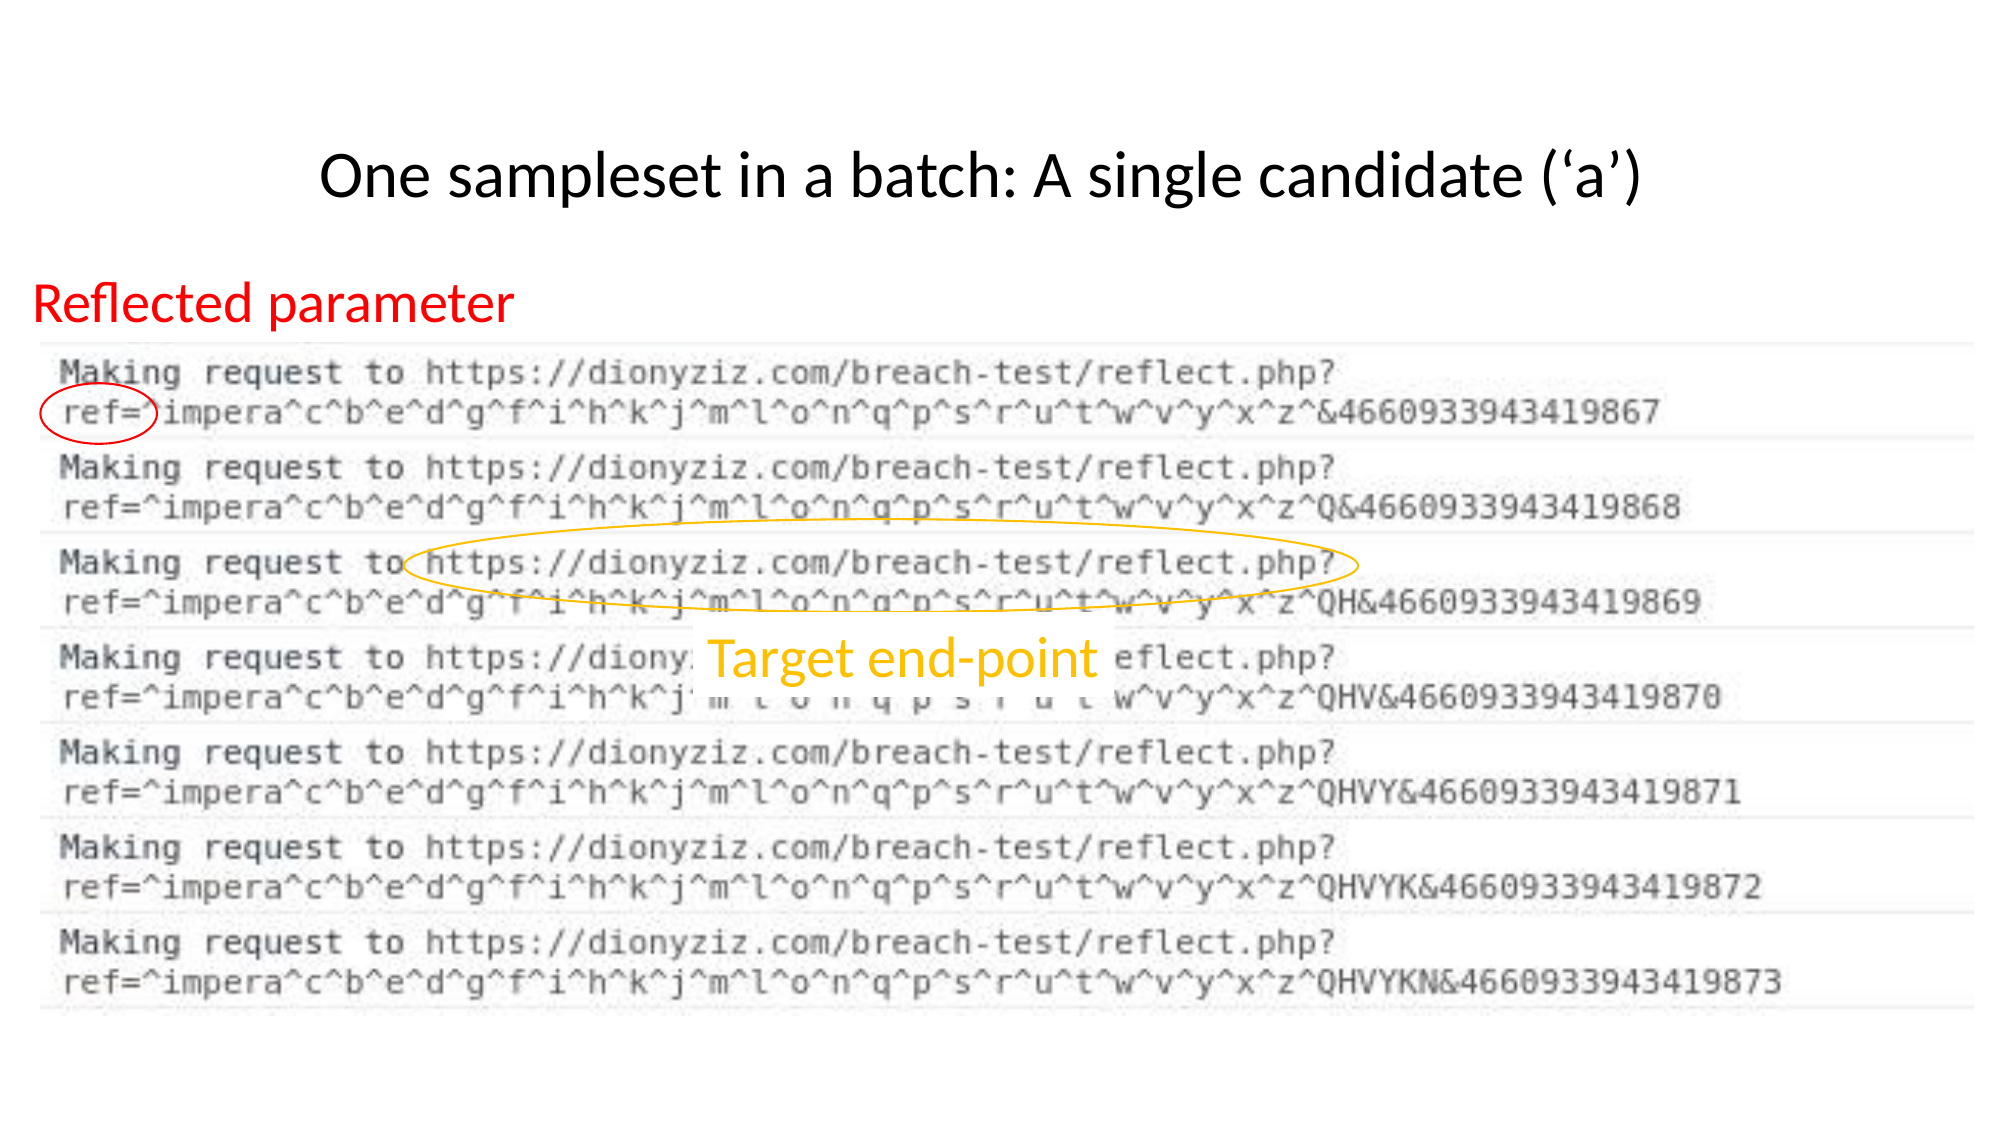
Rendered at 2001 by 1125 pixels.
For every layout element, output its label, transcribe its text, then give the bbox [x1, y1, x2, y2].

text_box One sampleset in a batch: A single candidate (‘a’) [305, 123, 1660, 219]
picture [40, 342, 1974, 1016]
text_box Reflected parameter [17, 256, 532, 341]
